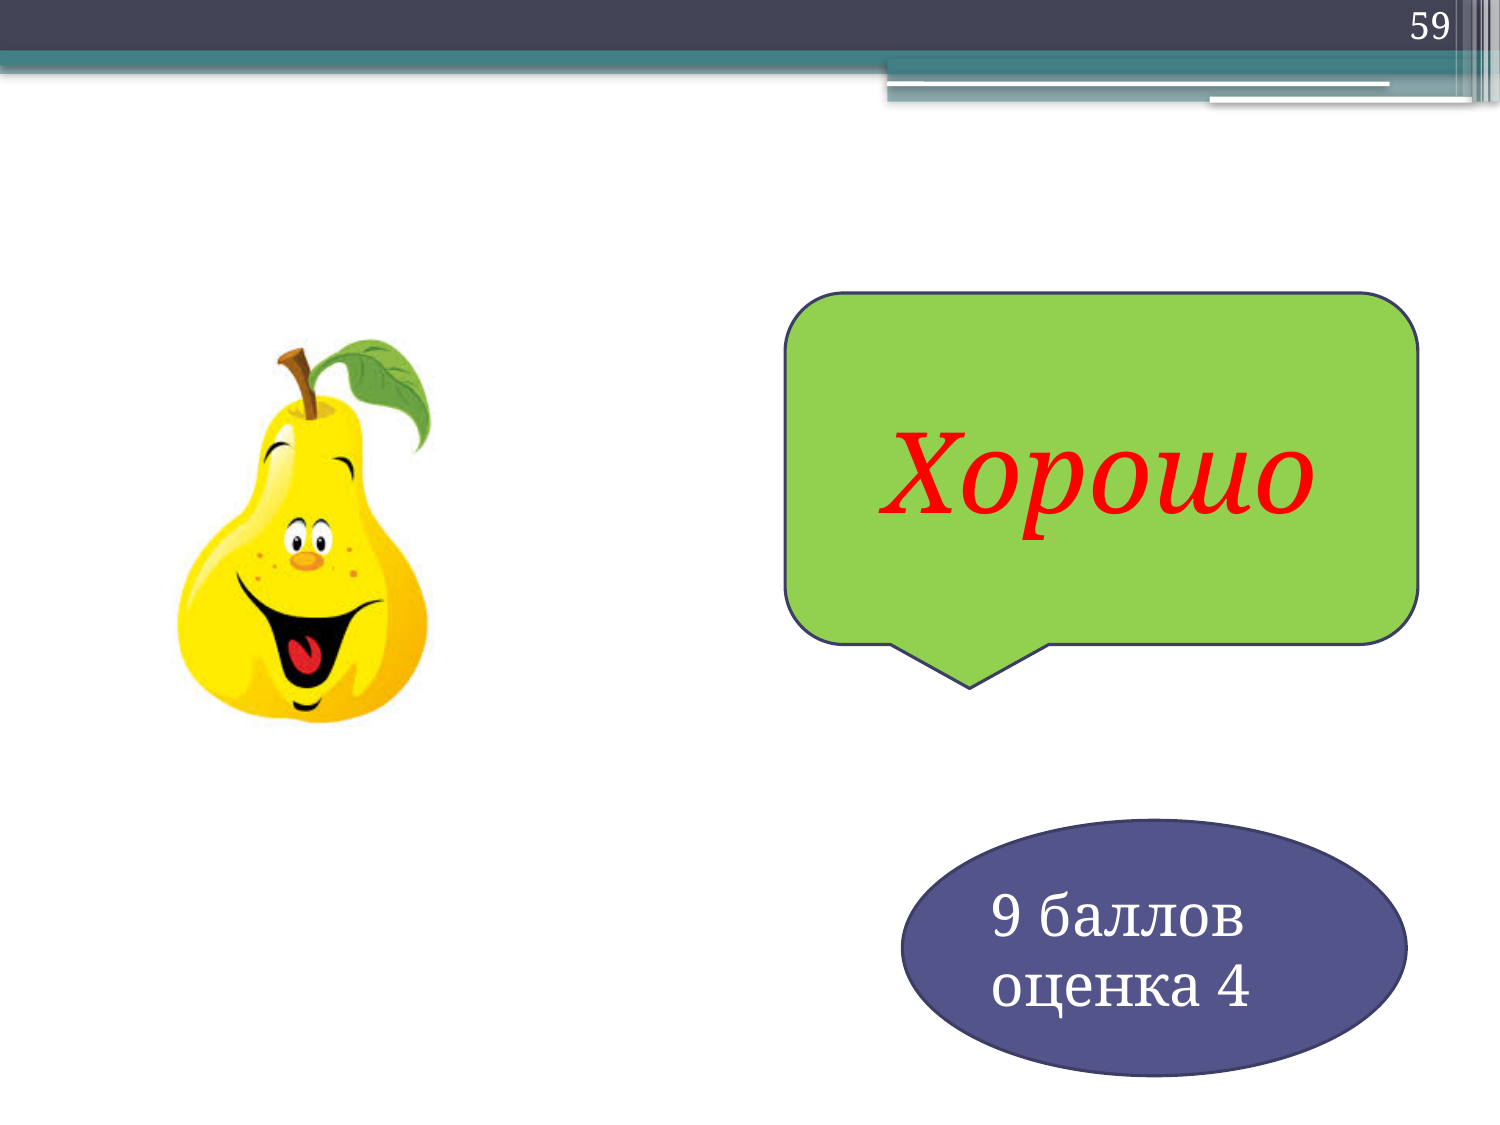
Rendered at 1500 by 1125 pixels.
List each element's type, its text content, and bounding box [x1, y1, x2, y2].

text_box 9 баллов оценка 4 [900, 818, 1408, 1078]
picture [159, 314, 452, 737]
slide_number 59 [1341, 0, 1466, 61]
text_box Хорошо [783, 291, 1420, 690]
